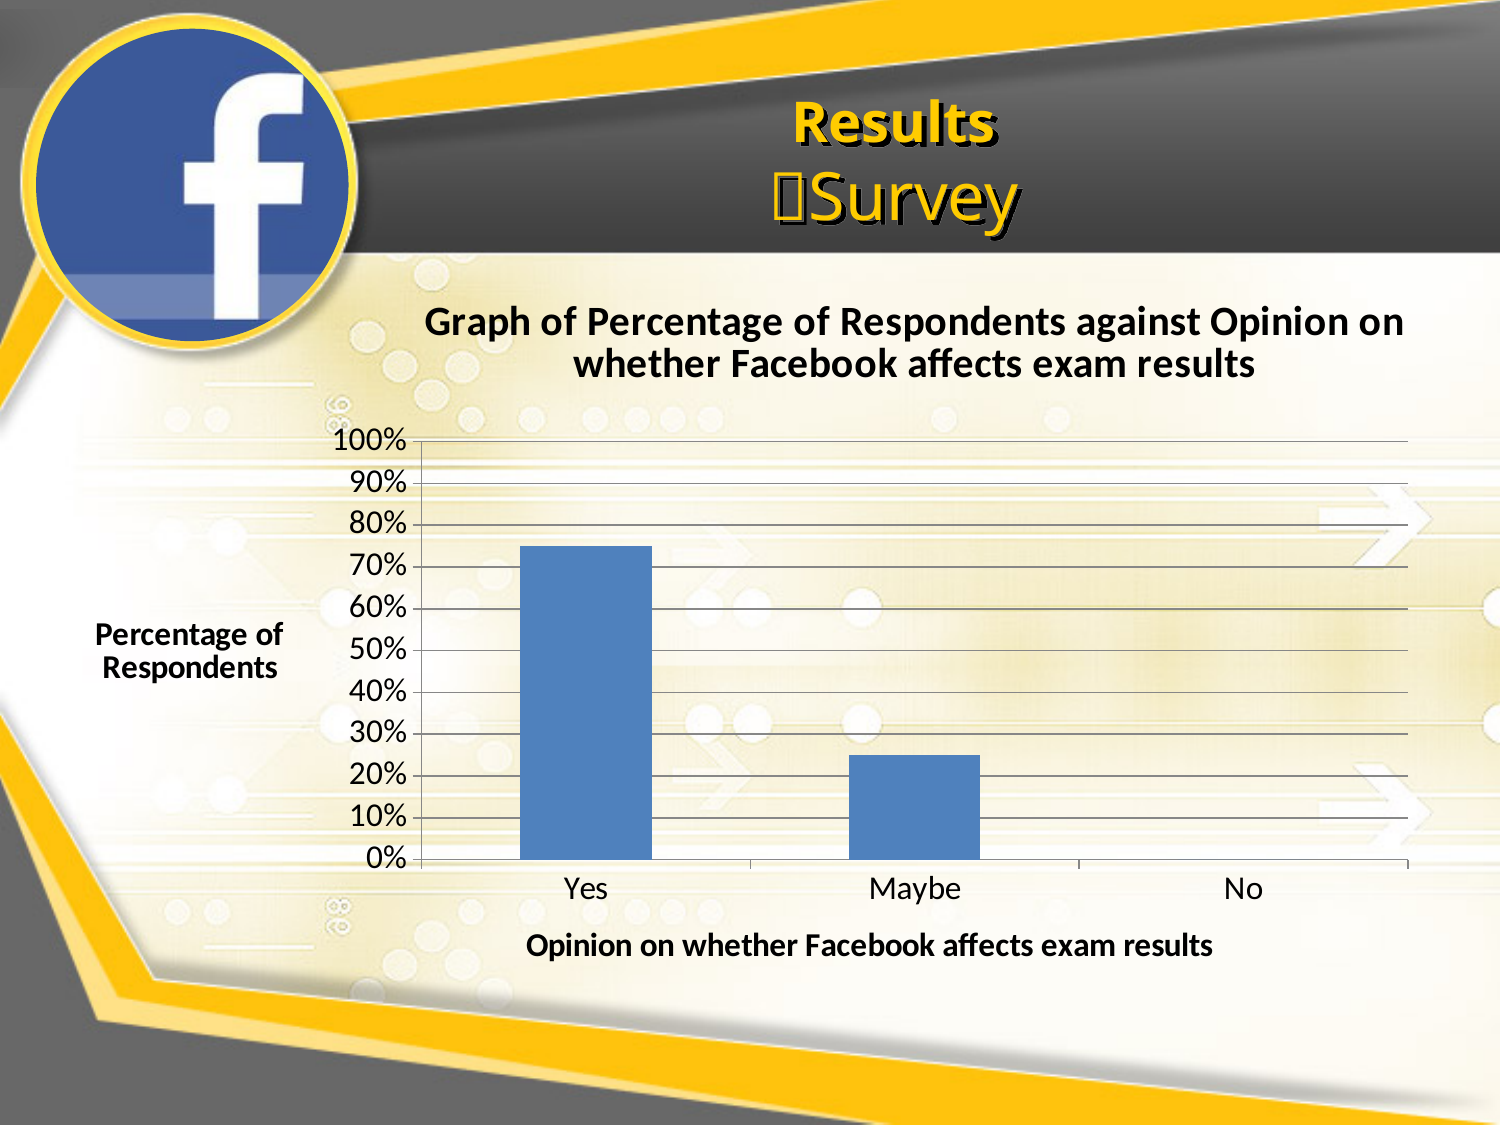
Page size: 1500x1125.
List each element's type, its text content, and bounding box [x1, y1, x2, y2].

title Results Survey [362, 87, 1426, 233]
chart [76, 278, 1436, 1000]
picture [0, 0, 1500, 1125]
